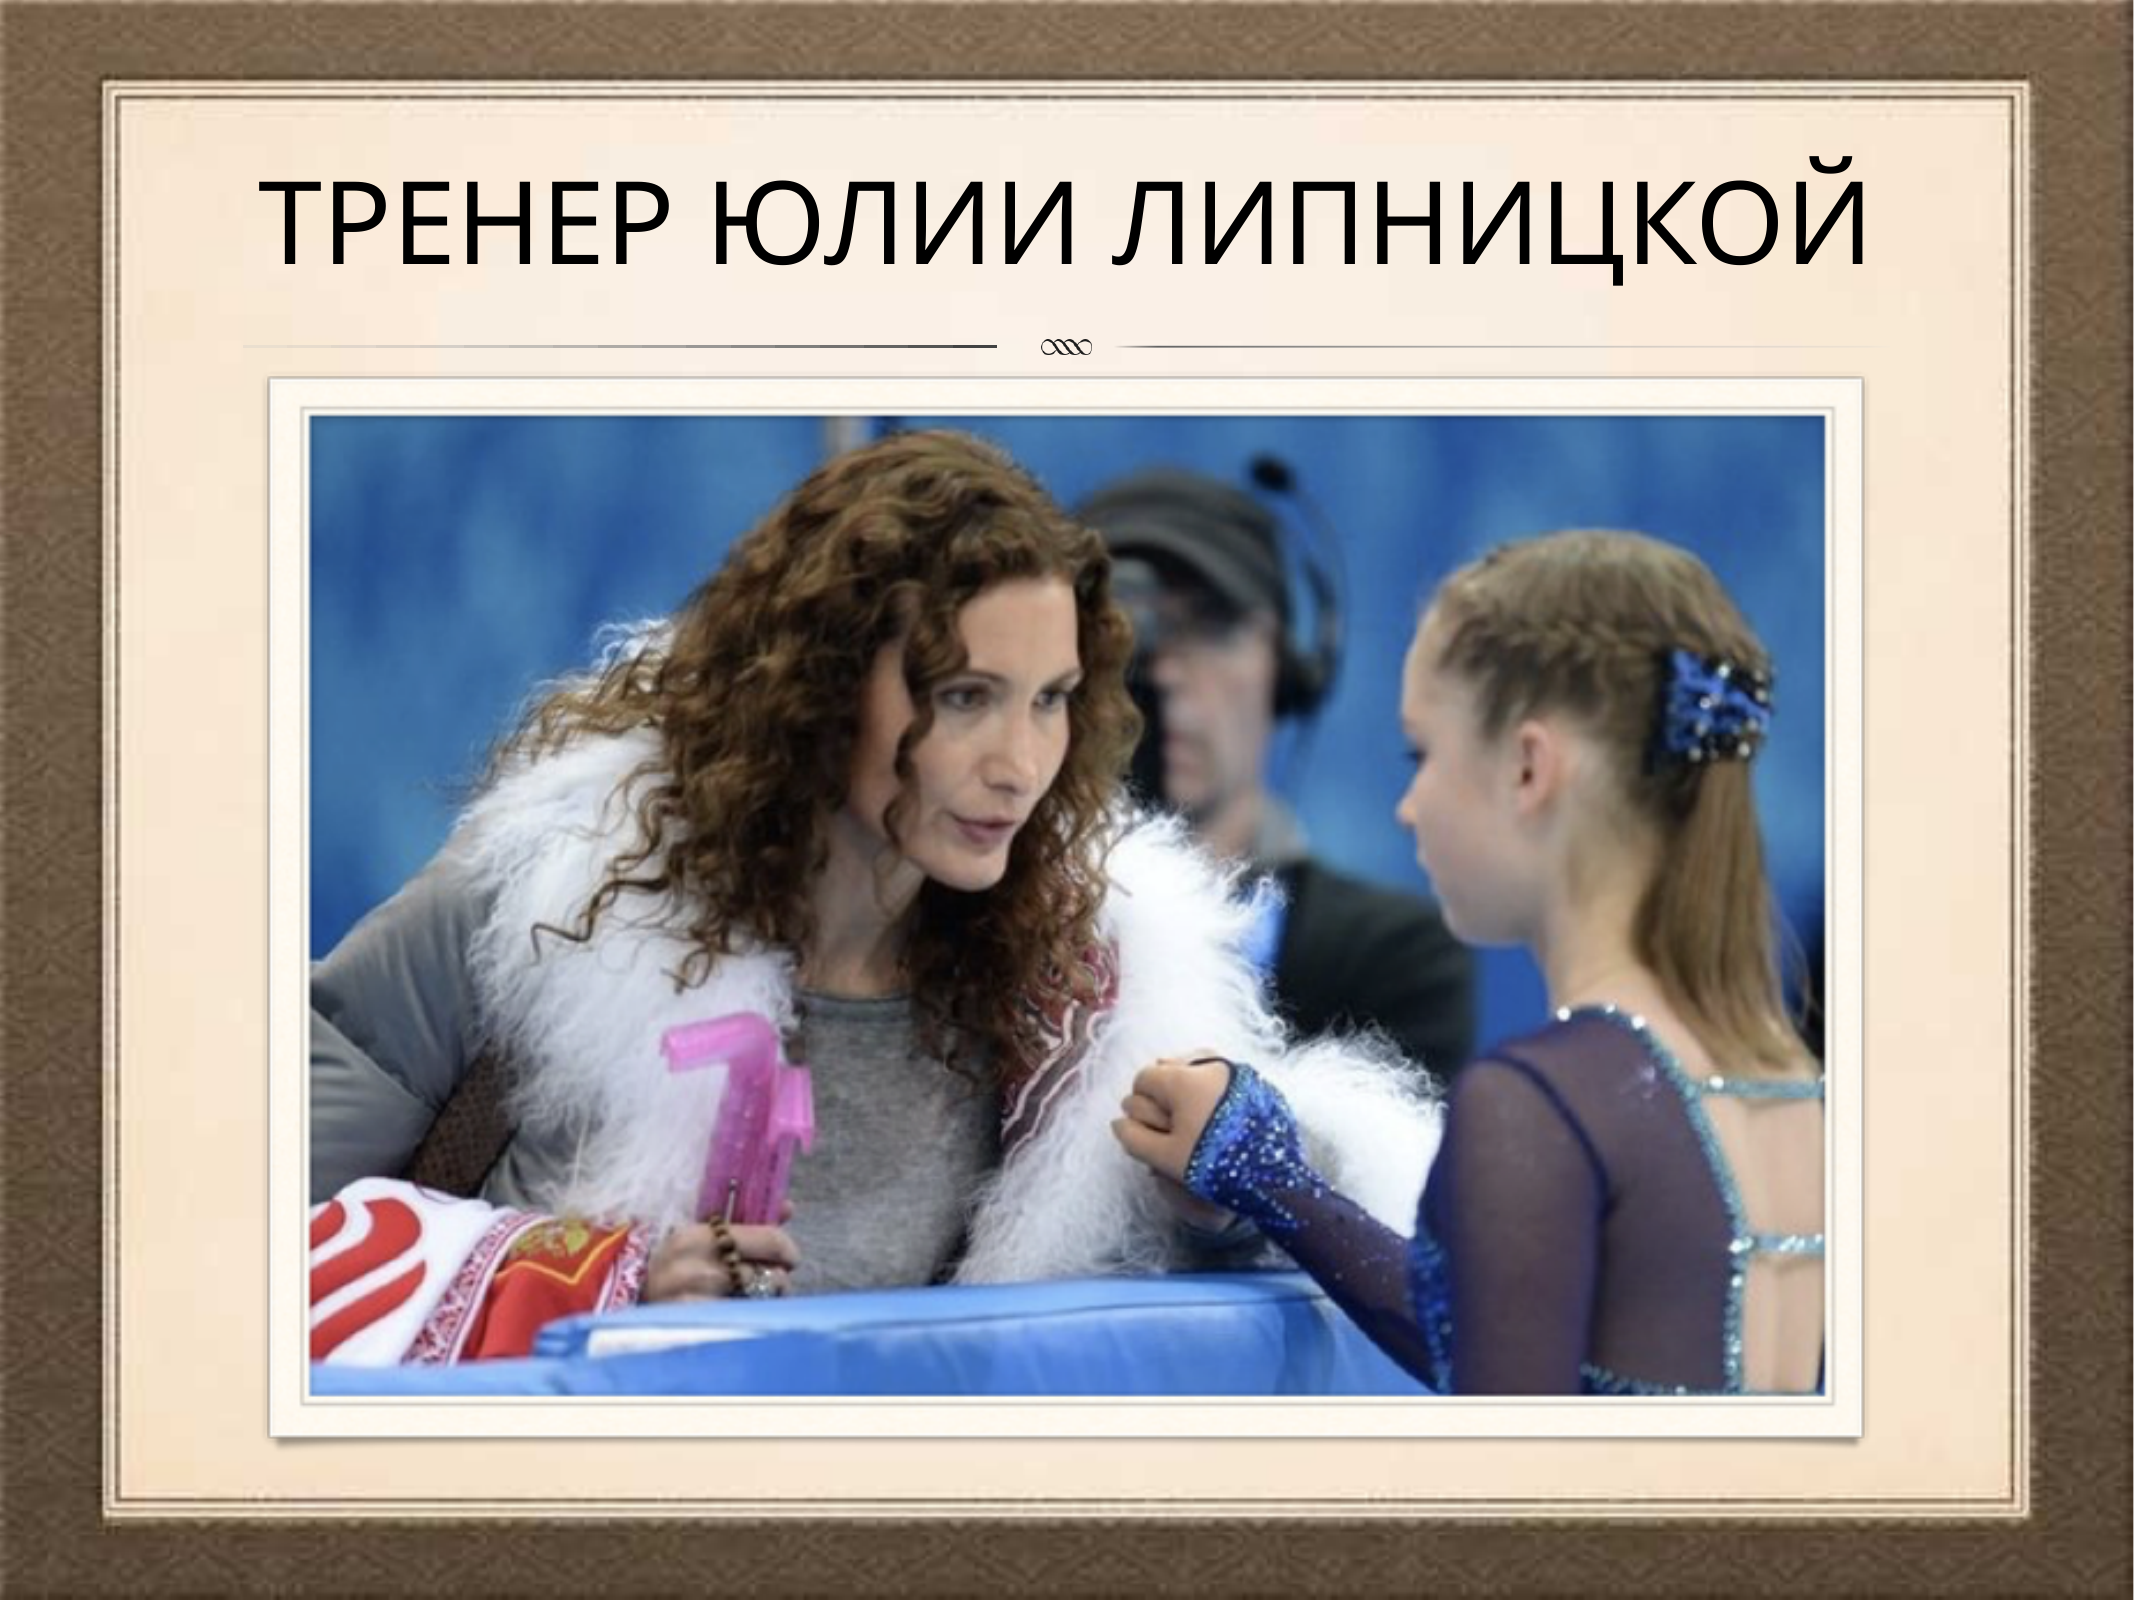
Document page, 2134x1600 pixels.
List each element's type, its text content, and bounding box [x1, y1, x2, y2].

picture [0, 0, 2134, 1600]
title Тренер Юлии Липницкой [182, 136, 1951, 326]
